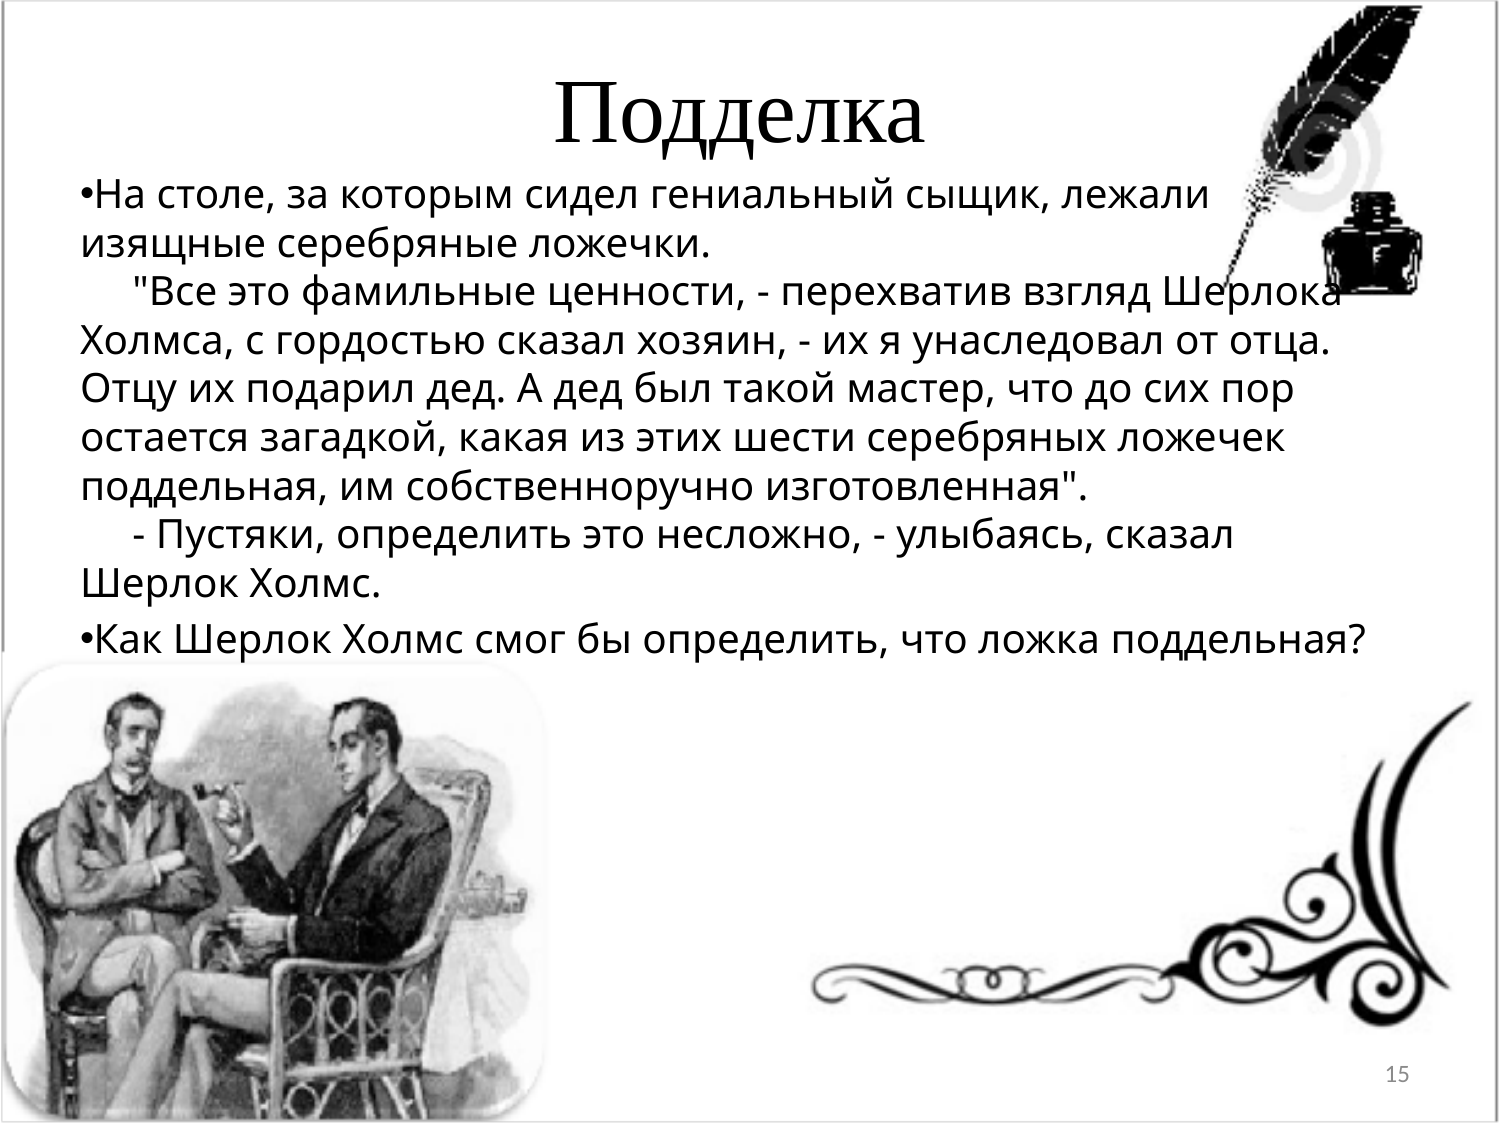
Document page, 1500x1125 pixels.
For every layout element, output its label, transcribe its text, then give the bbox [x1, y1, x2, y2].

list На столе, за которым сидел гениальный сыщик, лежали изящные серебряные ложечки. "Все это фамильные ценности, - перехватив взгляд Шерлока Холмса, с гордостью сказал хозяин, - их я унаследовал от отца. Отцу их подарил дед. А дед был такой мастер, что до сих пор остается загадкой, какая из этих шести серебряных ложечек поддельная, им собственноручно изготовленная". - Пустяки, определить это несложно, - улыбаясь, сказал Шерлок Холмс. Как Шерлок Холмс смог бы определить, что ложка поддельная? [64, 160, 1388, 716]
picture [0, 0, 1500, 1125]
title Подделка [64, 30, 1415, 180]
slide_number 15 [1074, 1042, 1425, 1103]
